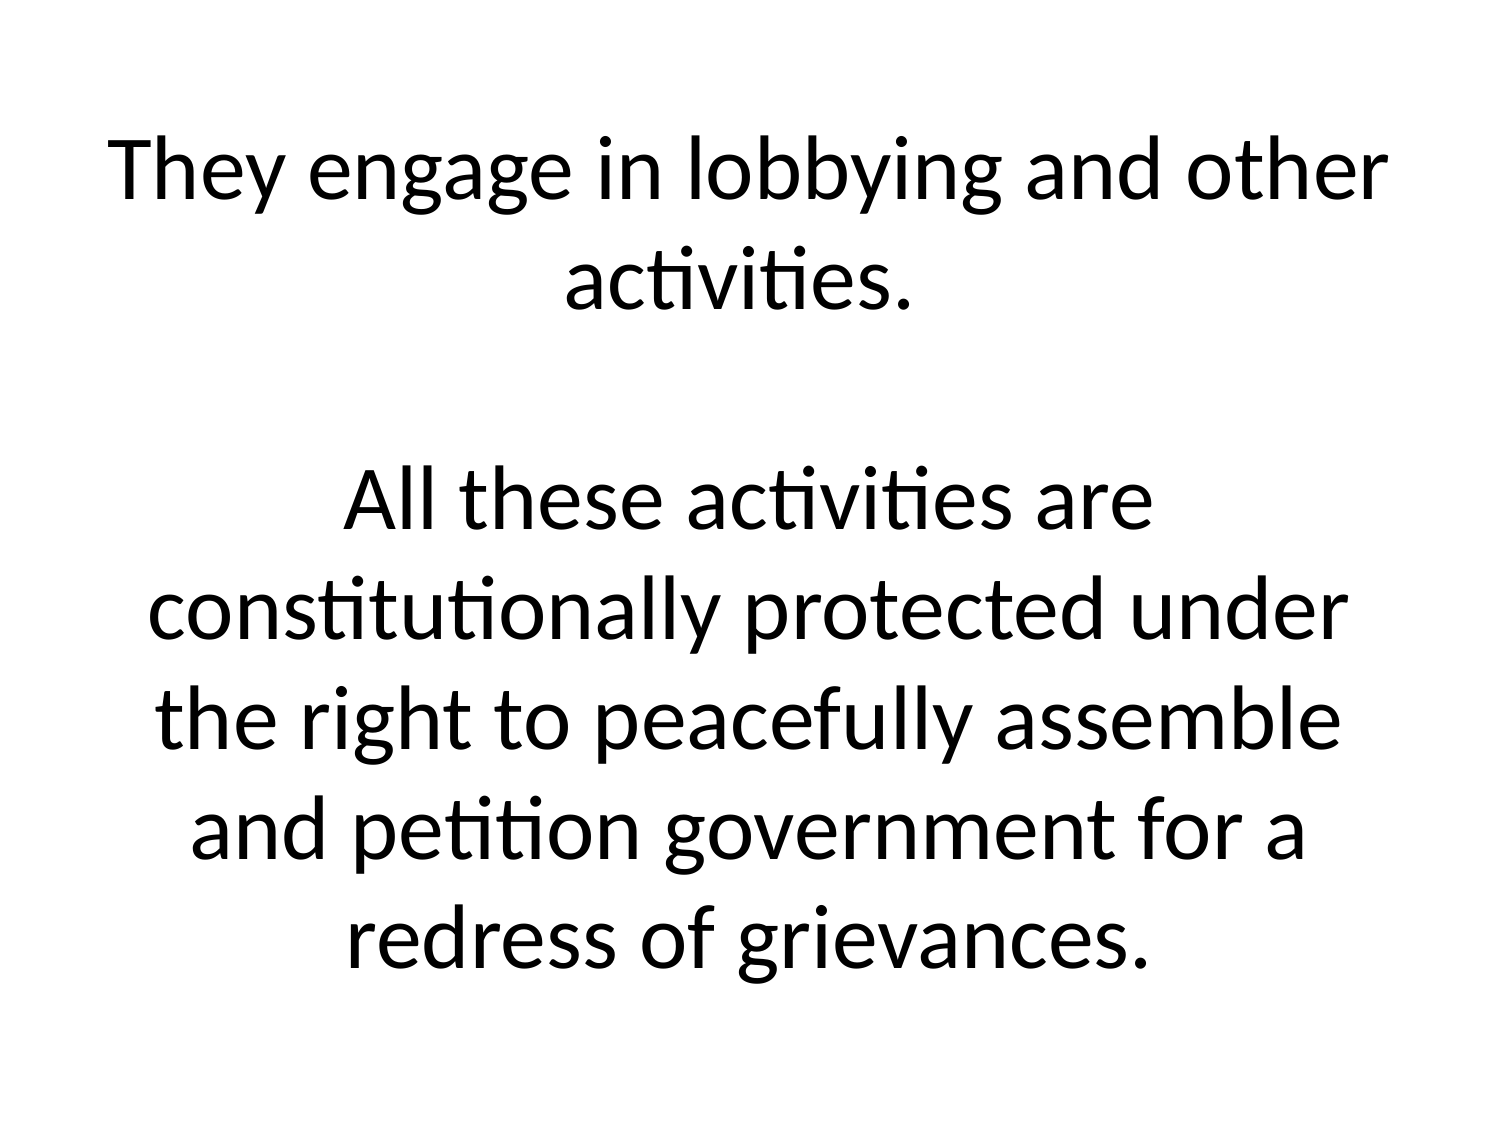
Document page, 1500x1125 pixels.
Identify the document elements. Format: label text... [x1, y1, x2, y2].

title They engage in lobbying and other activities. All these activities are constitutionally protected under the right to peacefully assemble and petition government for a redress of grievances. [74, 44, 1426, 1051]
